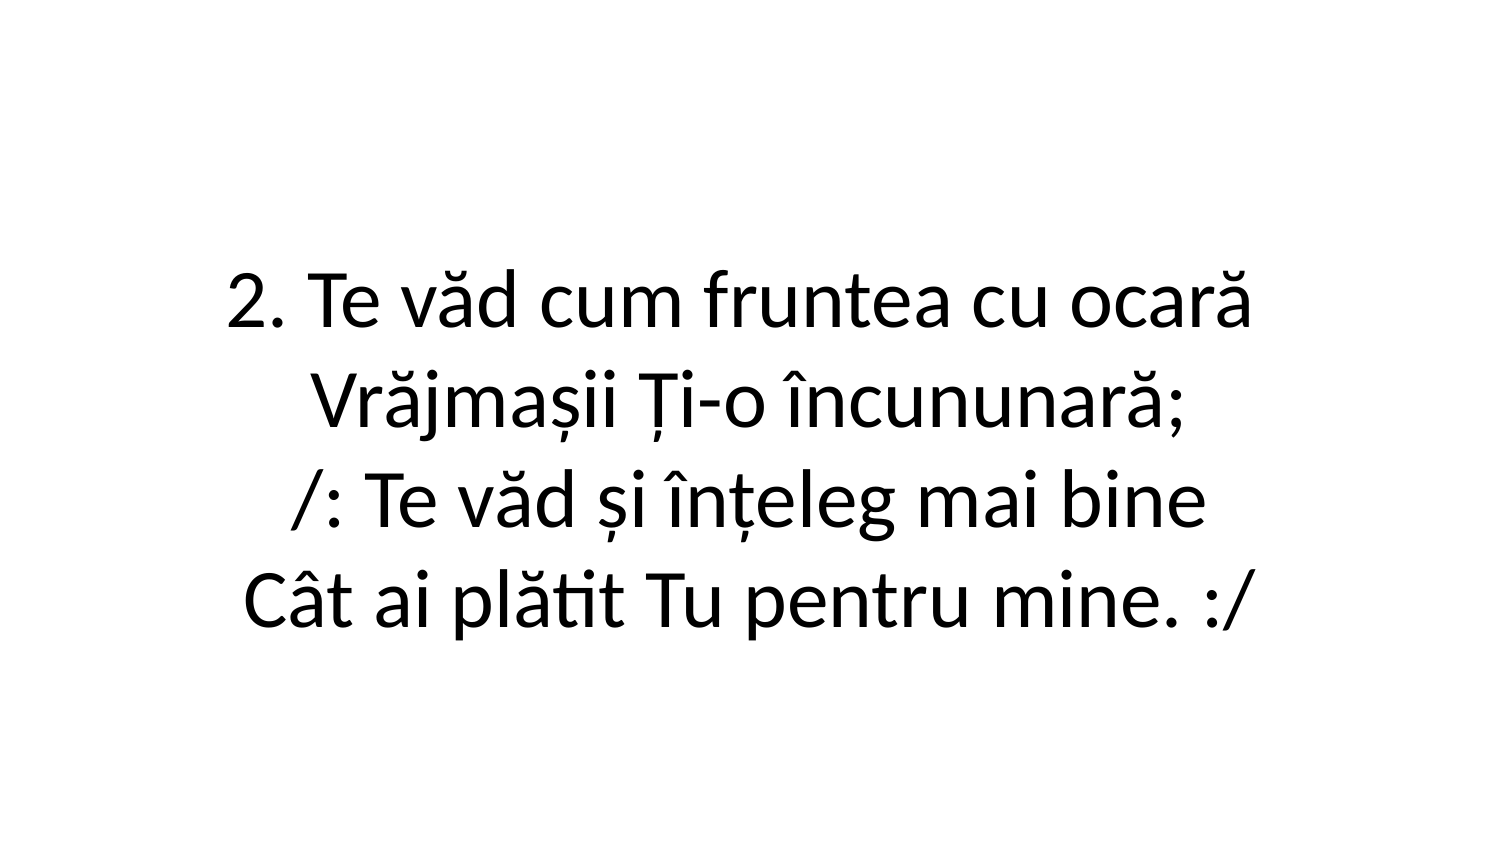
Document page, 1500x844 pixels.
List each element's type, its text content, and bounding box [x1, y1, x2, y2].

text_box 2. Te văd cum fruntea cu ocară Vrăjmașii Ți-o încununară; /: Te văd și înțeleg mai bine Cât ai plătit Tu pentru mine. :/ [210, 192, 1290, 652]
